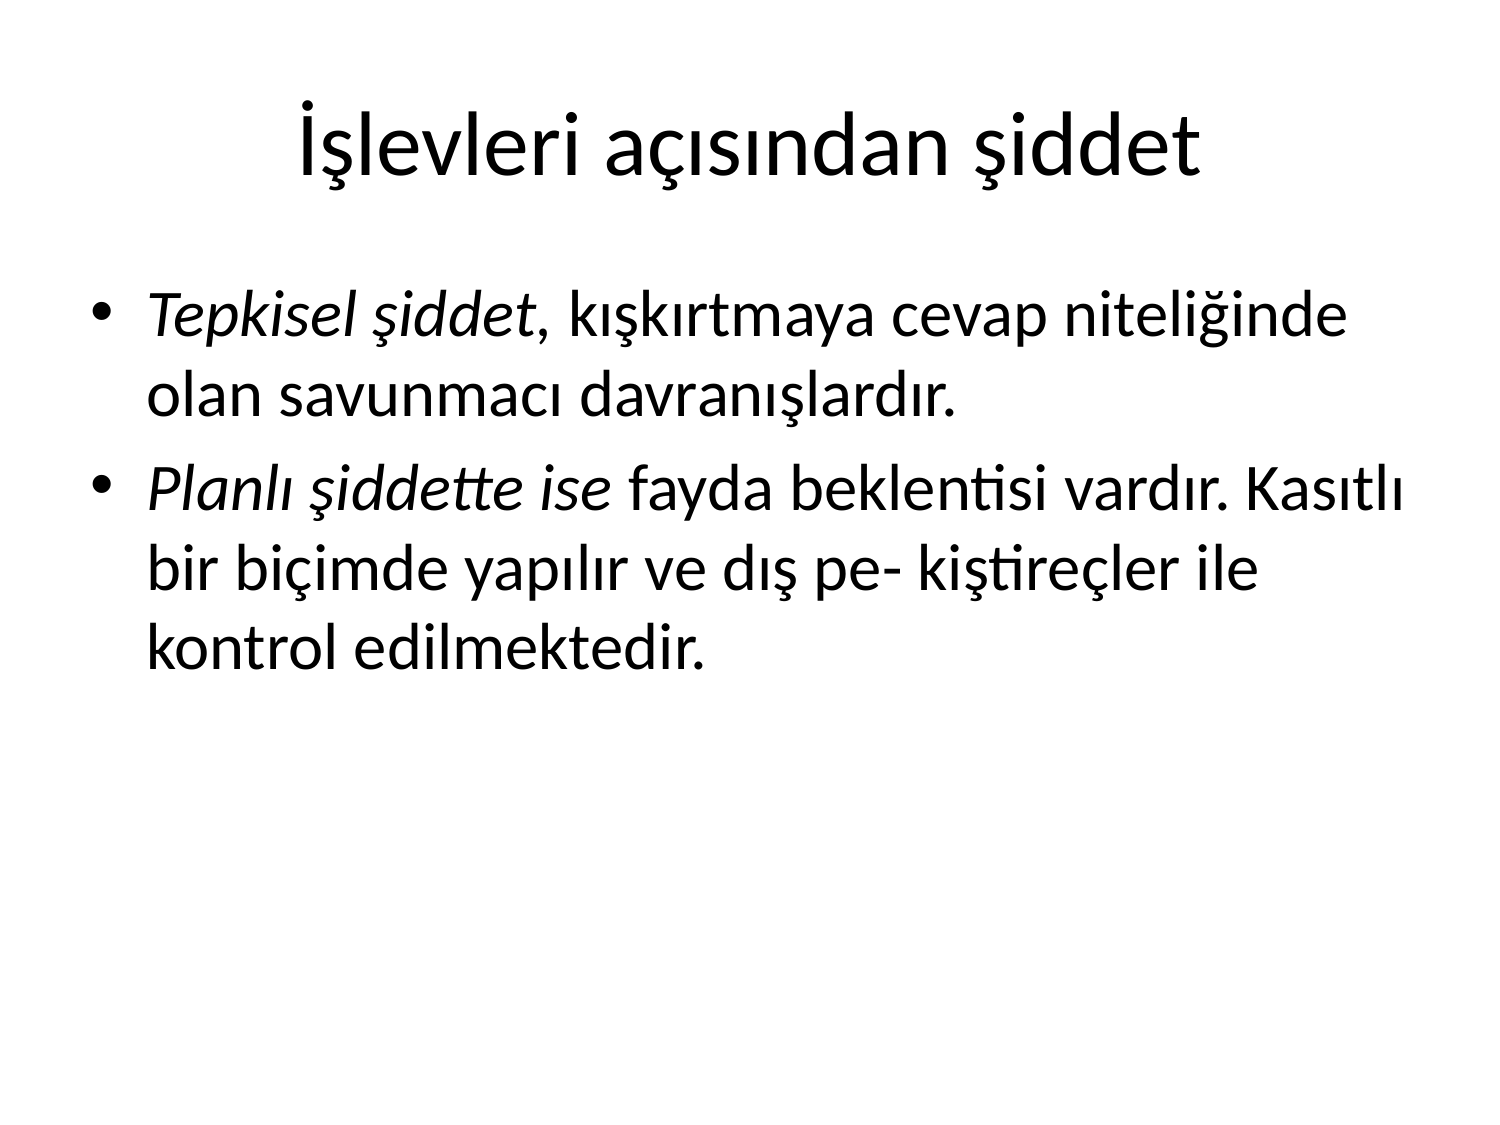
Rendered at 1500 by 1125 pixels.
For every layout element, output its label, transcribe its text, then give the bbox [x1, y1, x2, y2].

list Tepkisel şiddet, kışkırtmaya cevap niteliğinde olan savunmacı davranışlardır. Planlı şiddette ise fayda beklentisi vardır. Kasıtlı bir biçimde yapılır ve dış pe- kiştireçler ile kontrol edilmektedir. [75, 262, 1425, 1005]
title İşlevleri açısından şiddet [75, 45, 1425, 233]
